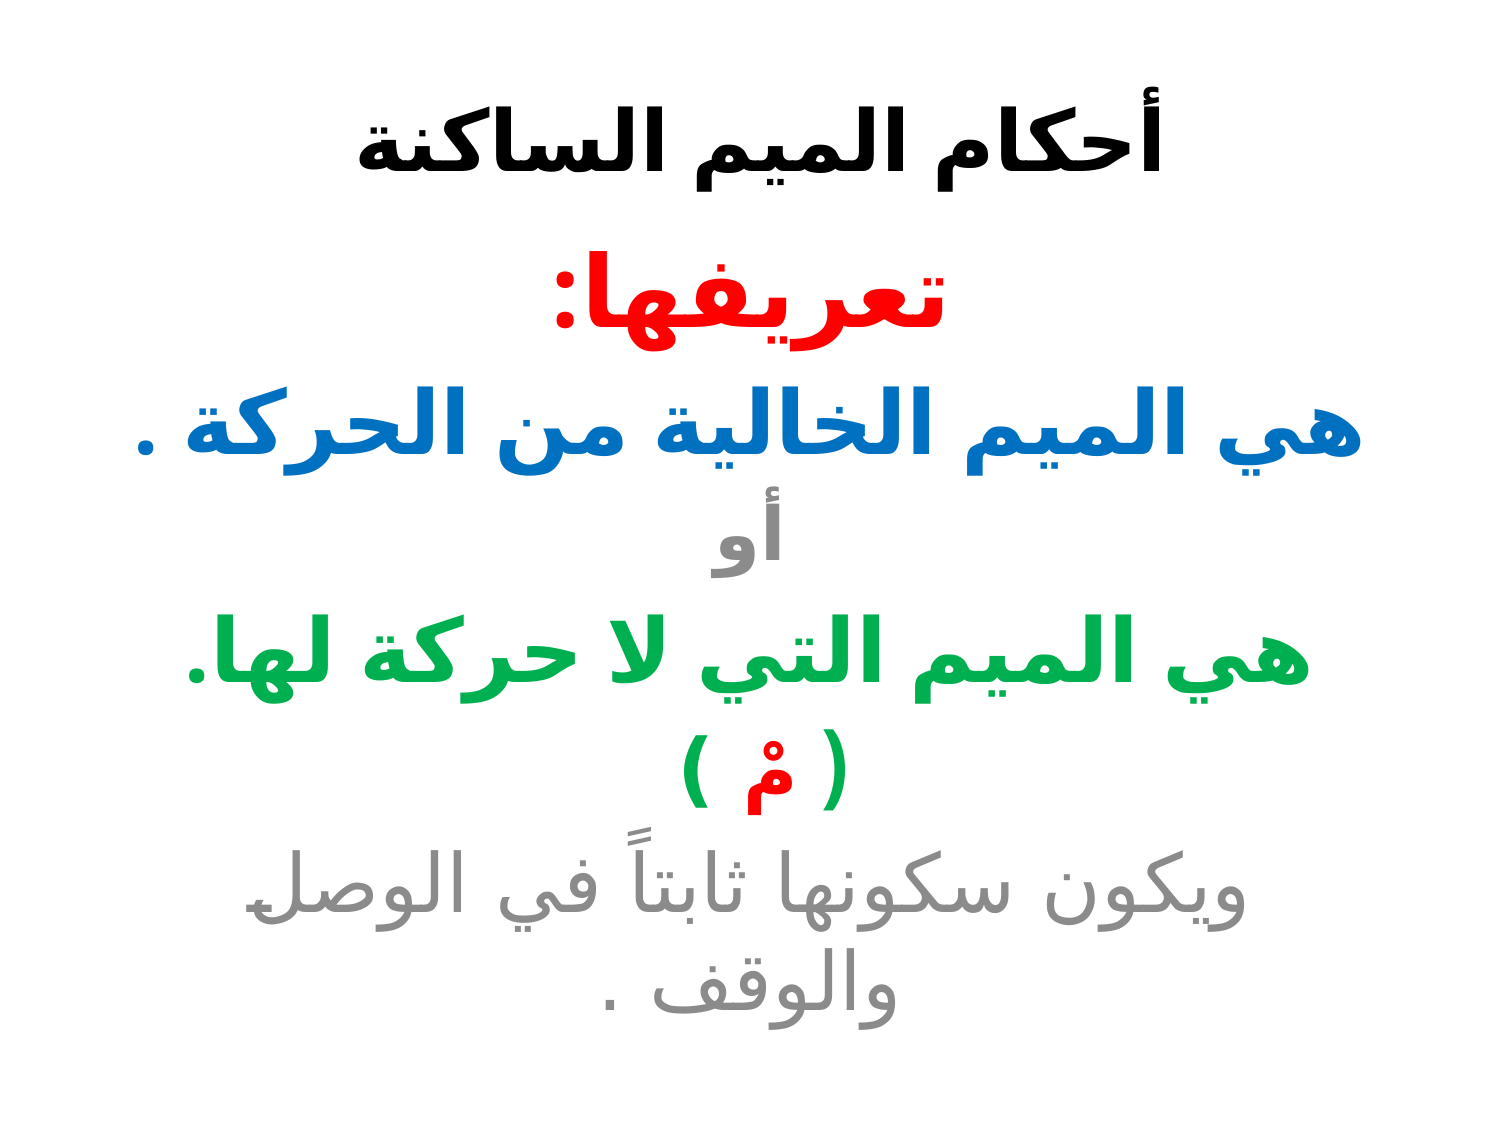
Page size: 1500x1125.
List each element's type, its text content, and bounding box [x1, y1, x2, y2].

subtitle تعريفها: هي الميم الخالية من الحركة . أو هي الميم التي لا حركة لها. ( مْ ) ويكون سكونها ثابتاً في الوصل والوقف . [100, 219, 1400, 1035]
title أحكام الميم الساكنة [301, 42, 1199, 219]
